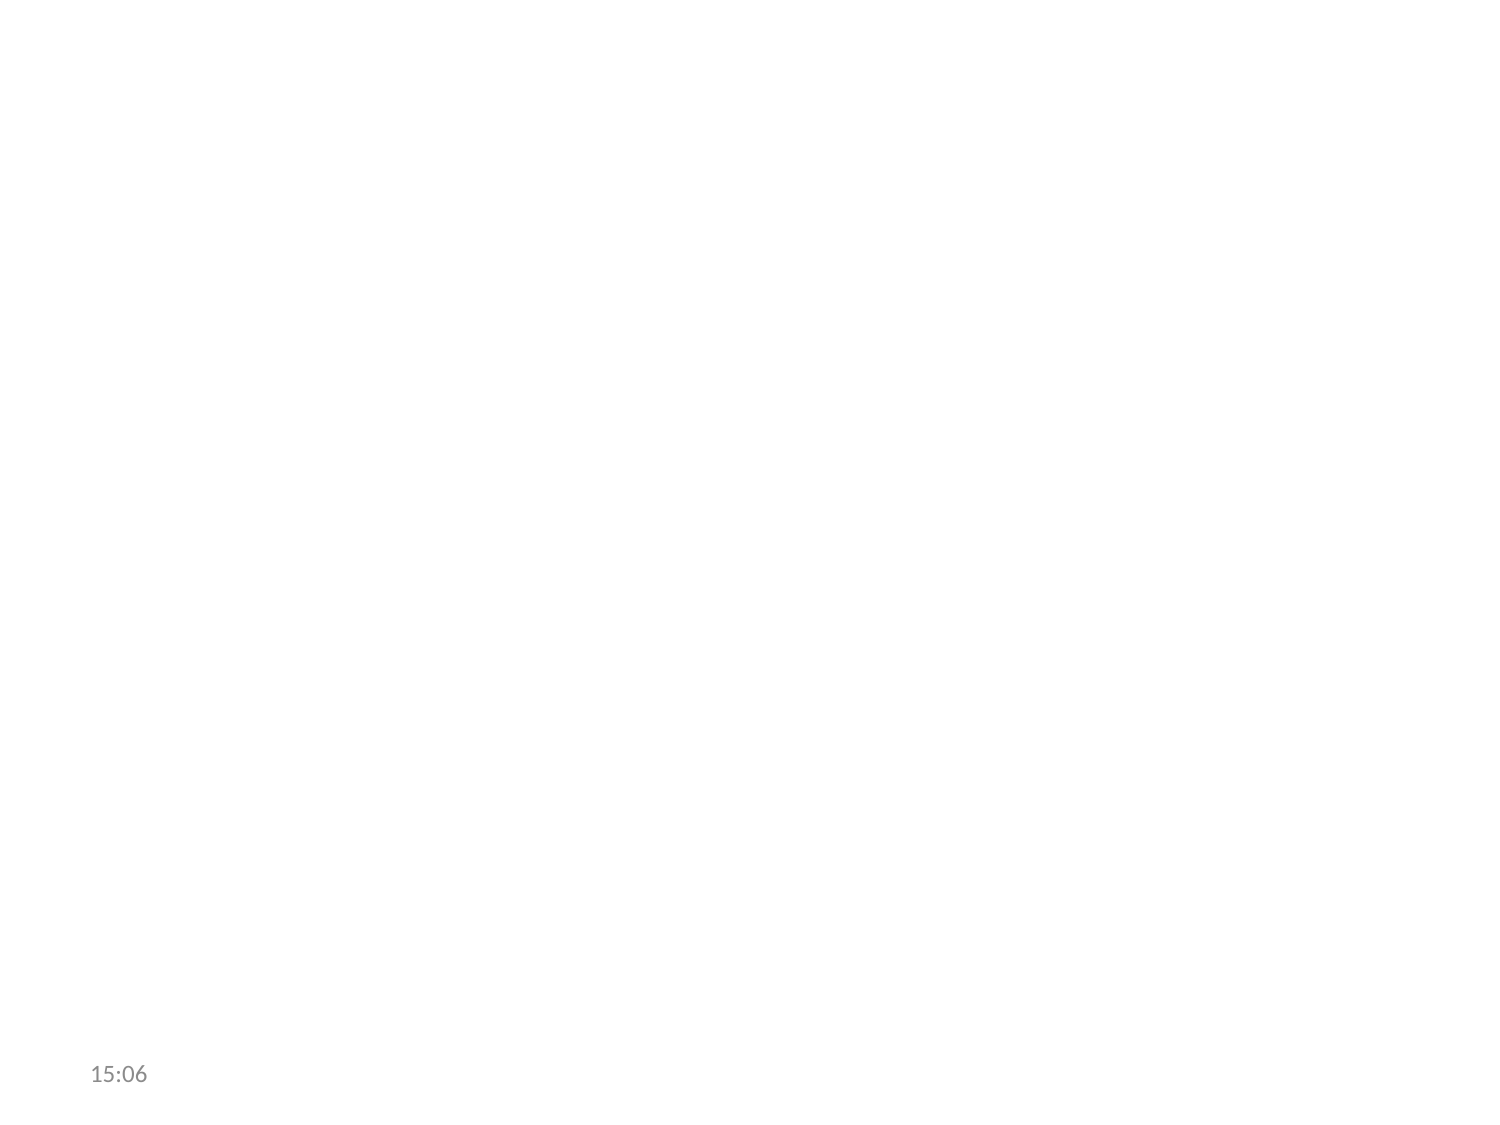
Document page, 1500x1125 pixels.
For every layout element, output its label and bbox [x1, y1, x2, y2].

slide_number [75, 1042, 425, 1103]
